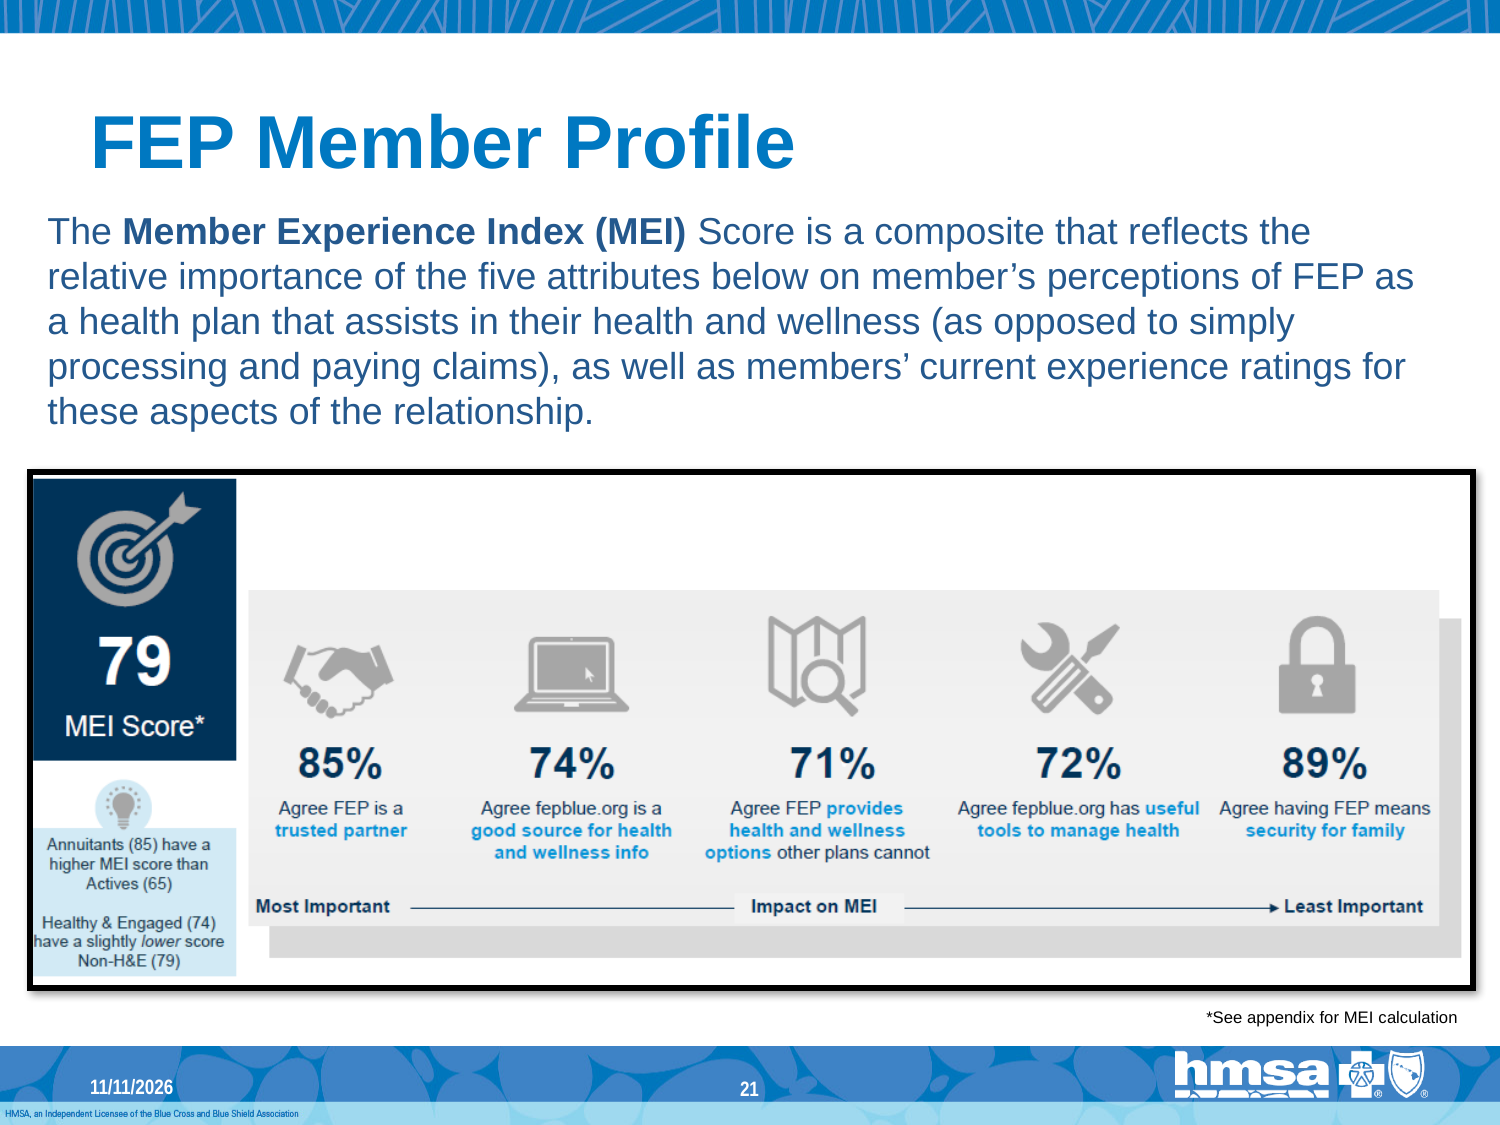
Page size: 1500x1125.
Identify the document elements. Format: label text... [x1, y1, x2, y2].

title FEP Member Profile [75, 45, 1425, 199]
picture [0, 0, 1500, 34]
slide_number 21 [725, 1064, 1075, 1113]
picture [0, 1046, 1500, 1125]
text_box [32, 474, 1471, 986]
text_box The Member Experience Index (MEI) Score is a composite that reflects the relative importance of the five attributes below on member’s perceptions of FEP as a health plan that assists in their health and wellness (as opposed to simply processing and paying claims), as well as members’ current experience ratings for these aspects of the relationship. [32, 199, 1446, 440]
text_box *See appendix for MEI calculation [1191, 999, 1473, 1035]
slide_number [75, 1059, 425, 1113]
